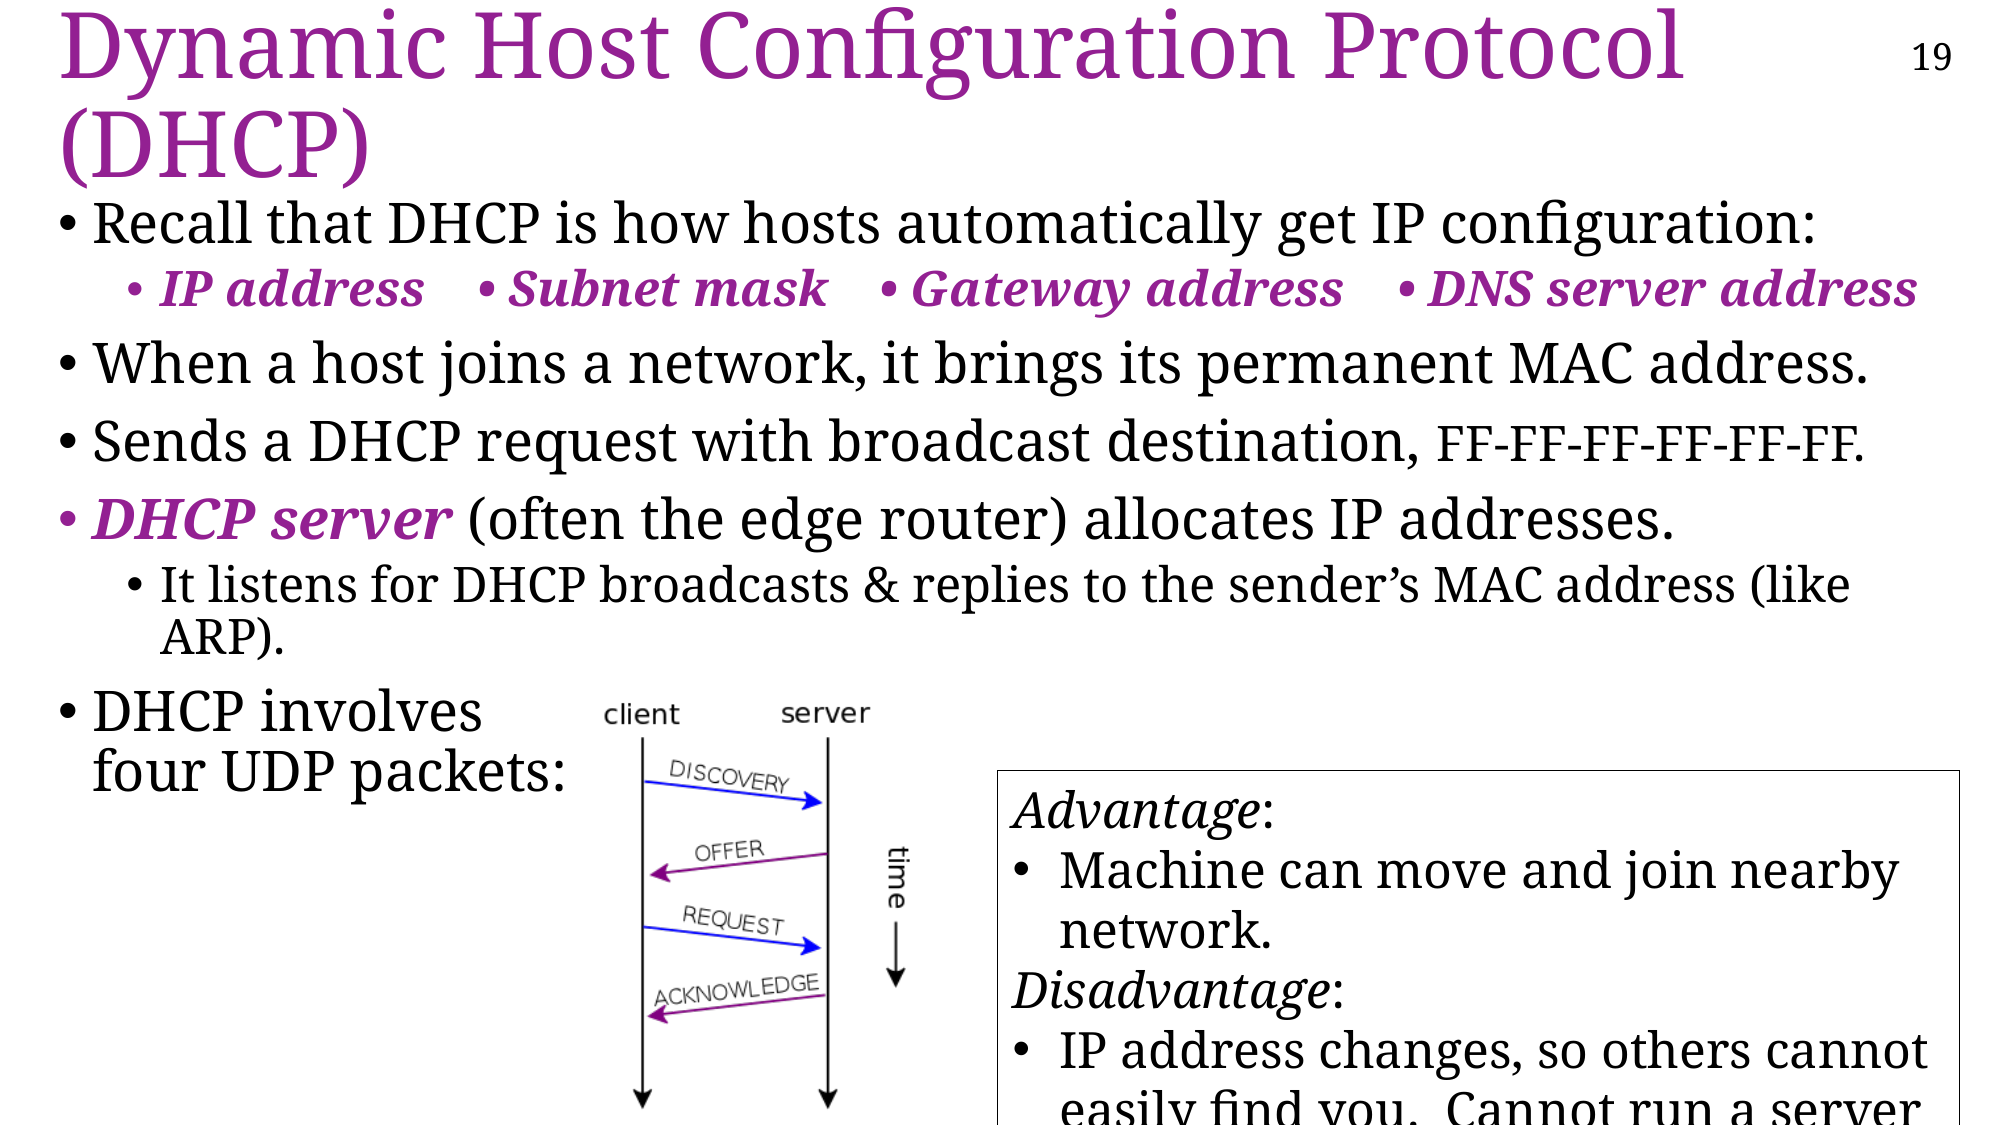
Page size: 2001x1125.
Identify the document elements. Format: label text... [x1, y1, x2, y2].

title Dynamic Host Configuration Protocol (DHCP) [43, 25, 1953, 171]
text_box Advantage: Machine can move and join nearby network. Disadvantage: IP address changes, so others cannot easily find you. Cannot run a server application. [997, 770, 1960, 1125]
picture [581, 656, 923, 1125]
list Recall that DHCP is how hosts automatically get IP configuration: IP address • Subnet mask • Gateway address • DNS server address When a host joins a network, it brings its permanent MAC address. Sends a DHCP request with broadcast destination, FF-FF-FF-FF-FF-FF. DHCP server (often the edge router) allocates IP addresses. It listens for DHCP broadcasts & replies to the sender’s MAC address (like ARP). DHCP involves four UDP packets: [43, 188, 1953, 832]
